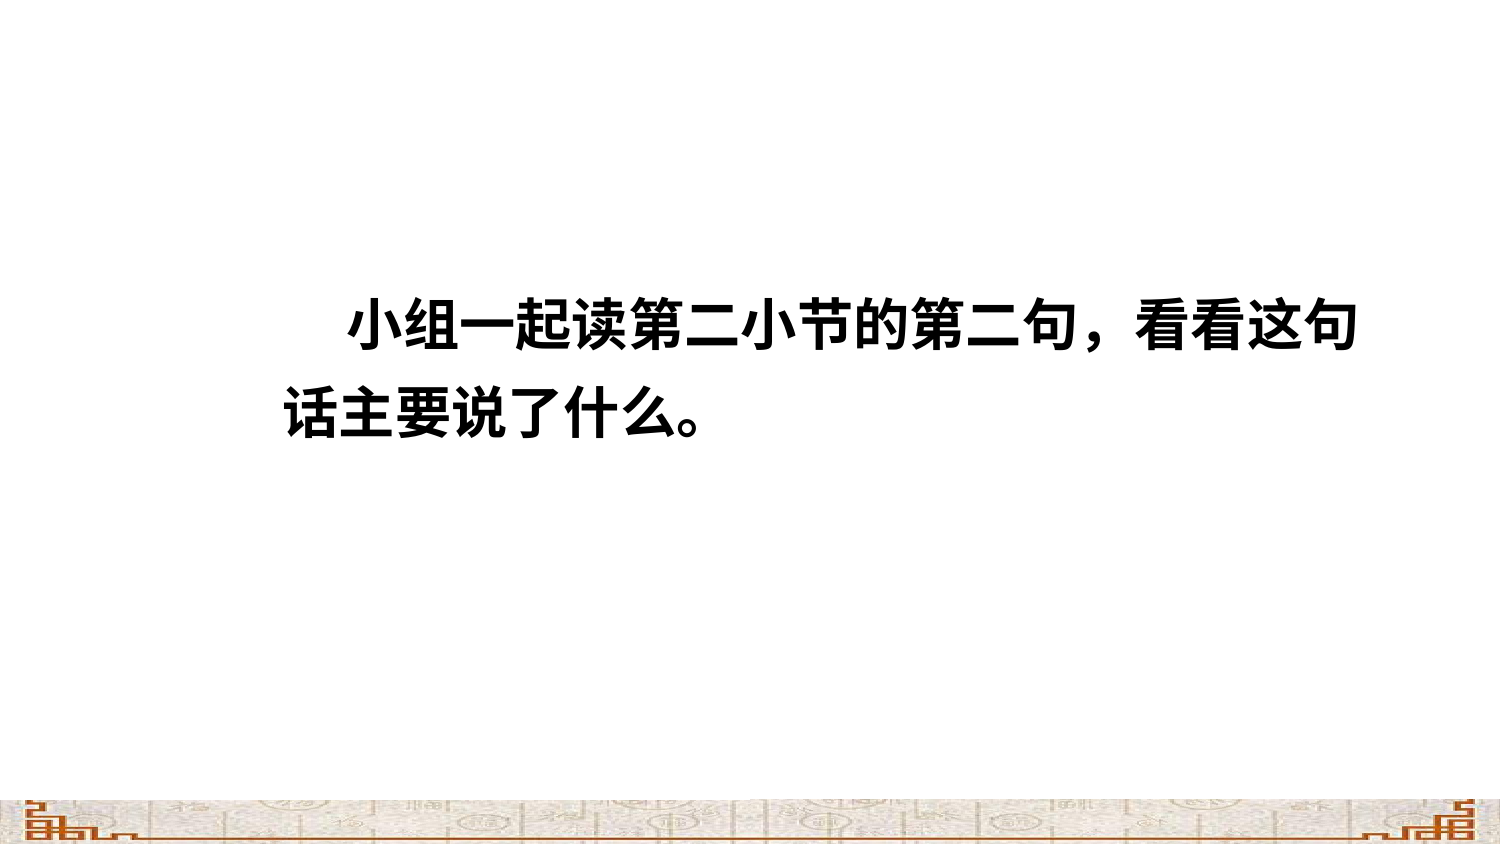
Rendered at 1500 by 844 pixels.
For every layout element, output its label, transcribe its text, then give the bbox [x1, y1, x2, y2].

text_box 小组一起读第二小节的第二句，看看这句话主要说了什么。 [267, 261, 1376, 452]
picture [0, 799, 1500, 844]
